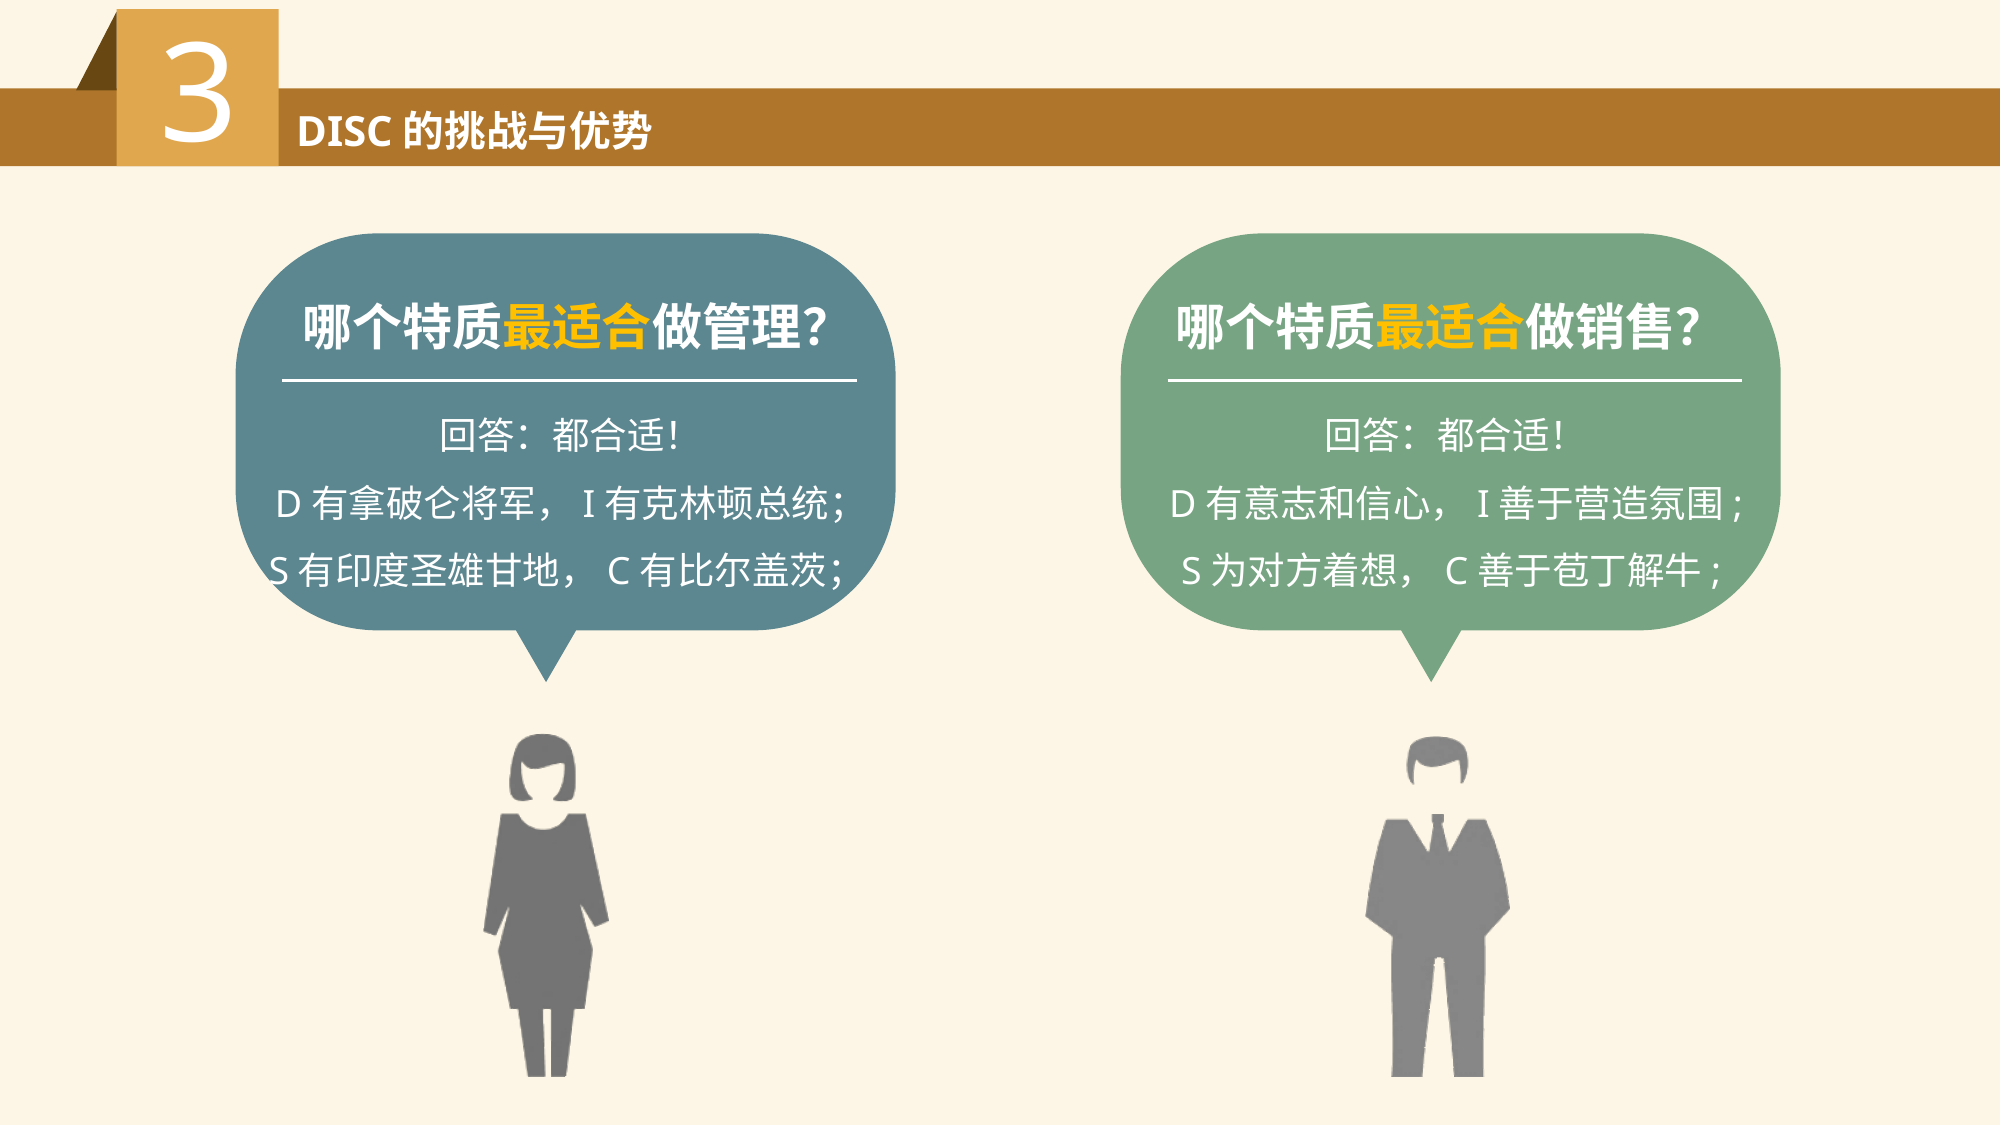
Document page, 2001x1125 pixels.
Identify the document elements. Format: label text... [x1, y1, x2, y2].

picture [1365, 736, 1510, 1077]
text_box [288, 600, 843, 685]
text_box 回答：都合适！ D有意志和信心，I善于营造氛围; S为对方着想，C善于苞丁解牛; [955, 382, 1956, 600]
text_box [1182, 232, 1719, 257]
text_box [297, 232, 834, 257]
text_box [1119, 363, 1782, 382]
text_box 哪个特质最适合做管理？ [77, 257, 1078, 382]
text_box [1173, 600, 1728, 685]
picture [483, 733, 609, 1077]
text_box 哪个特质最适合做销售？ [950, 257, 1951, 363]
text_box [0, 0, 2000, 179]
text_box 回答：都合适！ D有拿破仑将军，I有克林顿总统； S有印度圣雄甘地，C有比尔盖茨； [70, 382, 955, 600]
